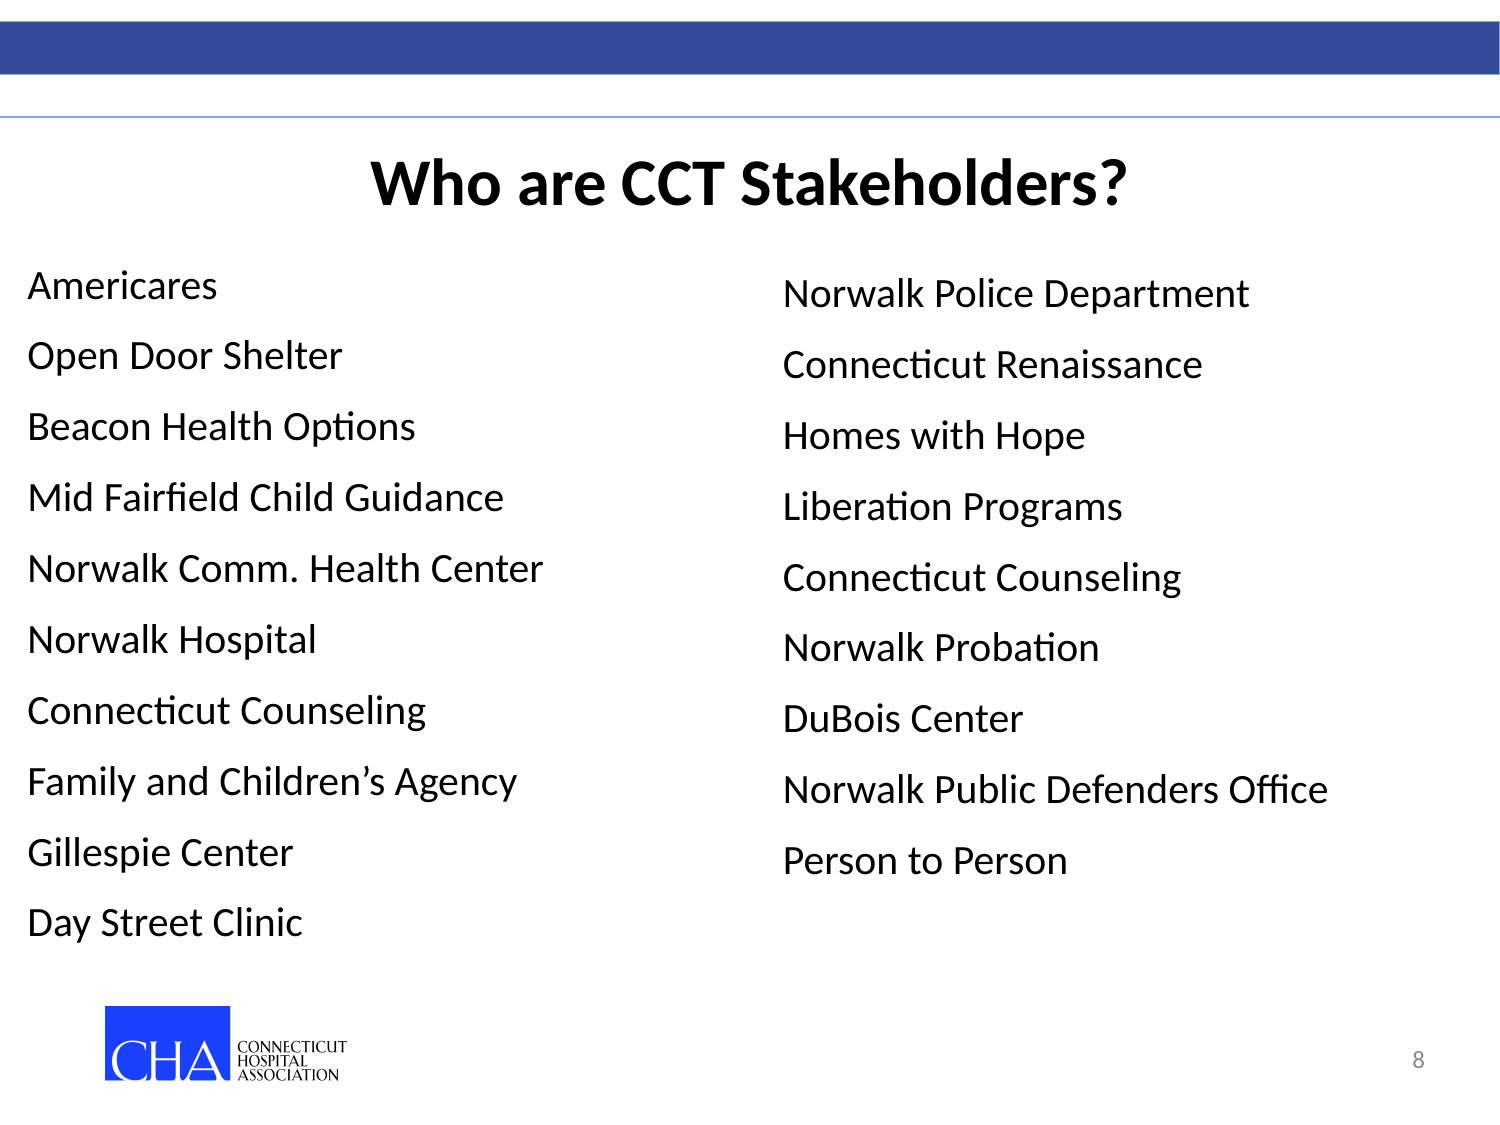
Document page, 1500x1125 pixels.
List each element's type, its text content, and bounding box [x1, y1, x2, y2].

list Norwalk Police Department Connecticut Renaissance Homes with Hope Liberation Programs Connecticut Counseling Norwalk Probation DuBois Center Norwalk Public Defenders Office Person to Person [782, 258, 1446, 1082]
list Americares Open Door Shelter Beacon Health Options Mid Fairfield Child Guidance Norwalk Comm. Health Center Norwalk Hospital Connecticut Counseling Family and Children’s Agency Gillespie Center Day Street Clinic [27, 249, 721, 998]
picture [105, 1006, 347, 1081]
title Who are CCT Stakeholders? [105, 140, 1396, 222]
